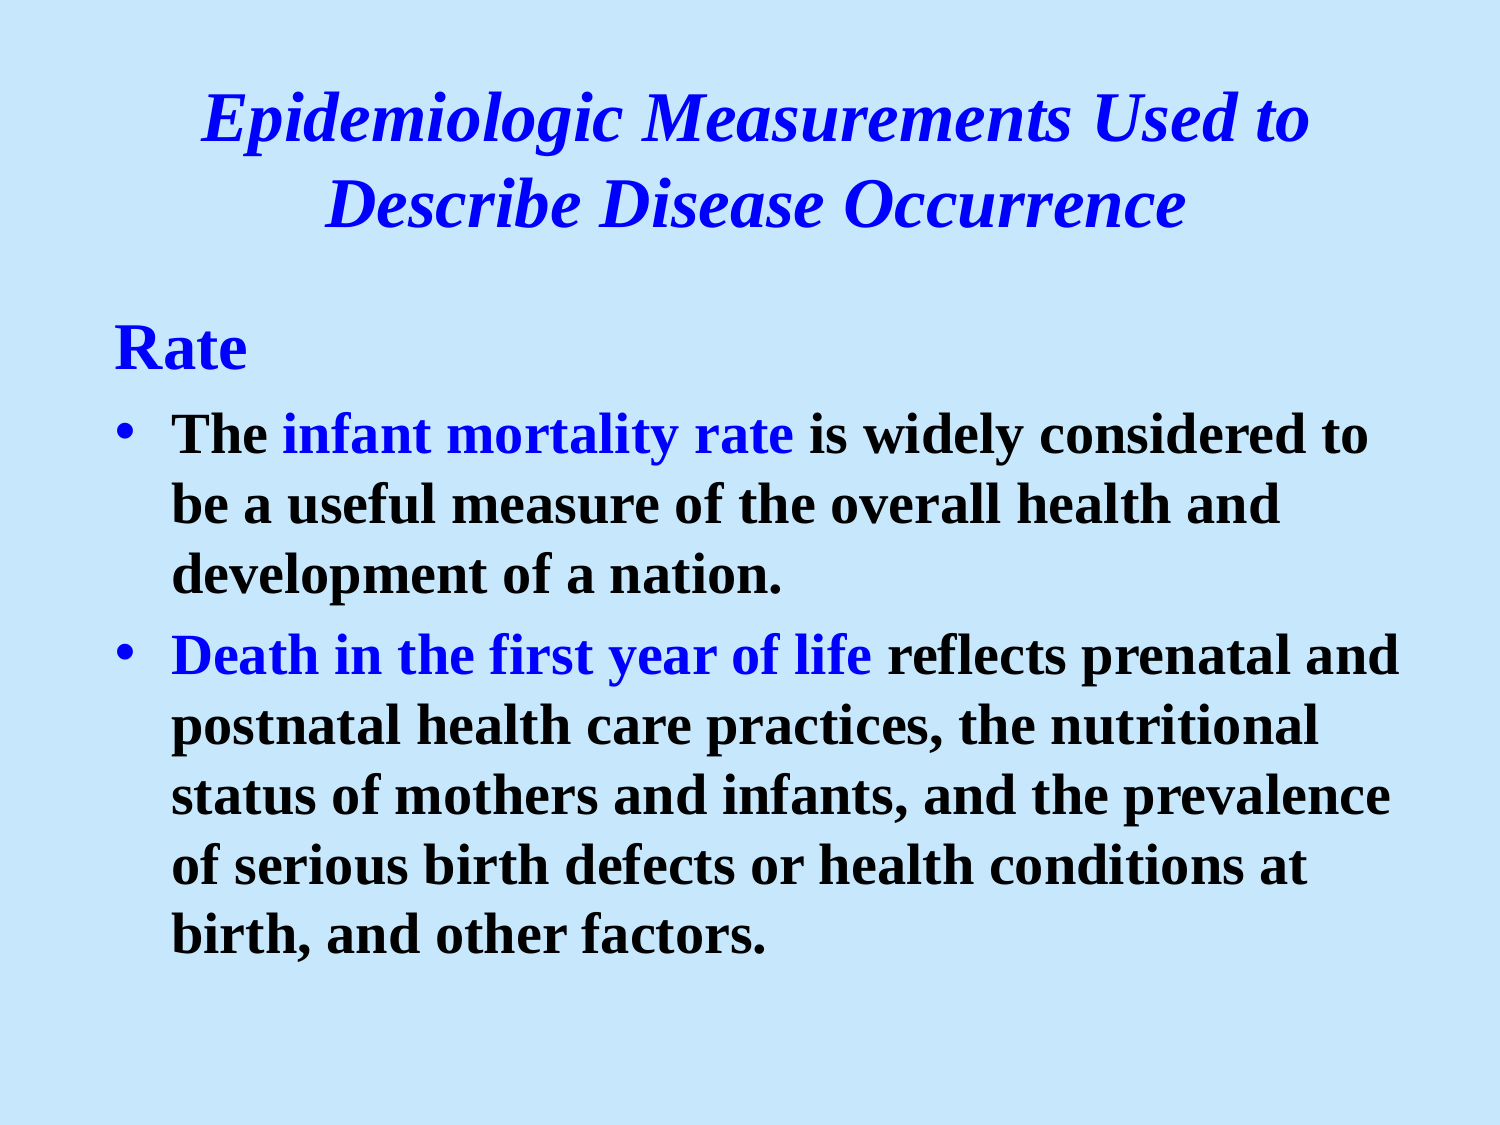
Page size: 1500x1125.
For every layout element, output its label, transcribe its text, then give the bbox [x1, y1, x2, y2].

title Epidemiologic Measurements Used to Describe Disease Occurrence [87, 62, 1425, 250]
list Rate The infant mortality rate is widely considered to be a useful measure of the overall health and development of a nation. Death in the first year of life reflects prenatal and postnatal health care practices, the nutritional status of mothers and infants, and the prevalence of serious birth defects or health conditions at birth, and other factors. [99, 295, 1438, 1013]
